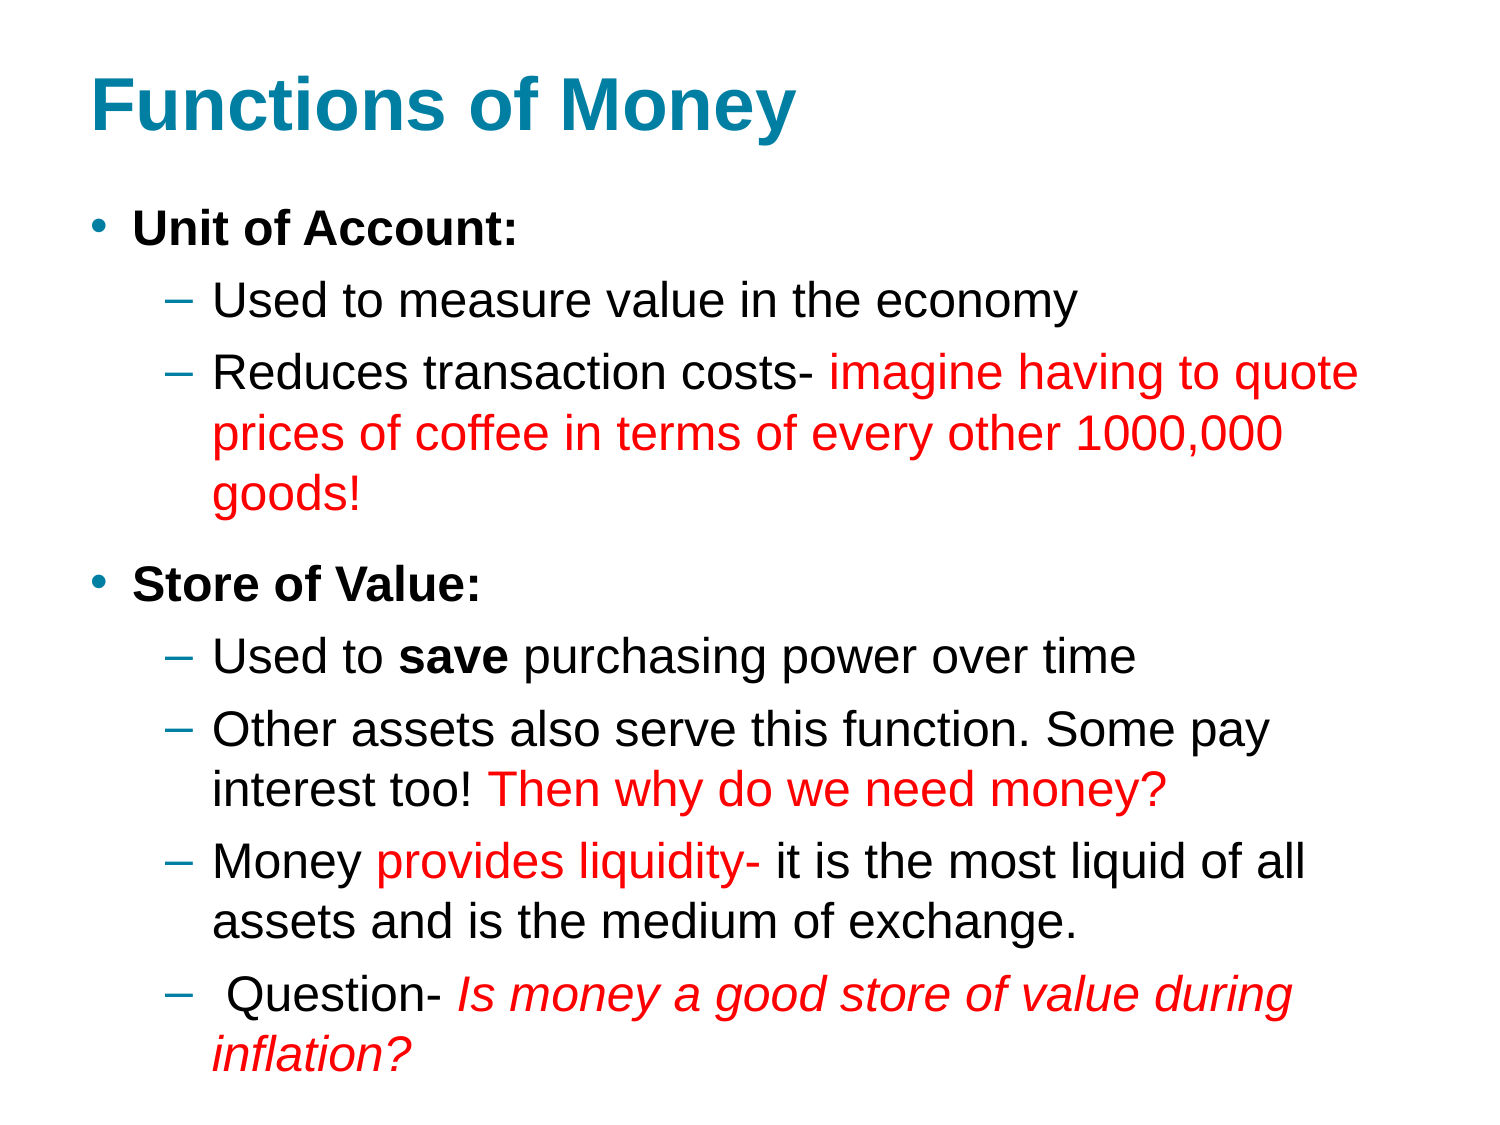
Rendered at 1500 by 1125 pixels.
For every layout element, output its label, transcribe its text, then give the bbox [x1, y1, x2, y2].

title Functions of Money [75, 35, 1425, 161]
list Unit of Account: Used to measure value in the economy Reduces transaction costs- imagine having to quote prices of coffee in terms of every other 1000,000 goods! Store of Value: Used to save purchasing power over time Other assets also serve this function. Some pay interest too! Then why do we need money? Money provides liquidity- it is the most liquid of all assets and is the medium of exchange. Question- Is money a good store of value during inflation? [75, 179, 1426, 945]
